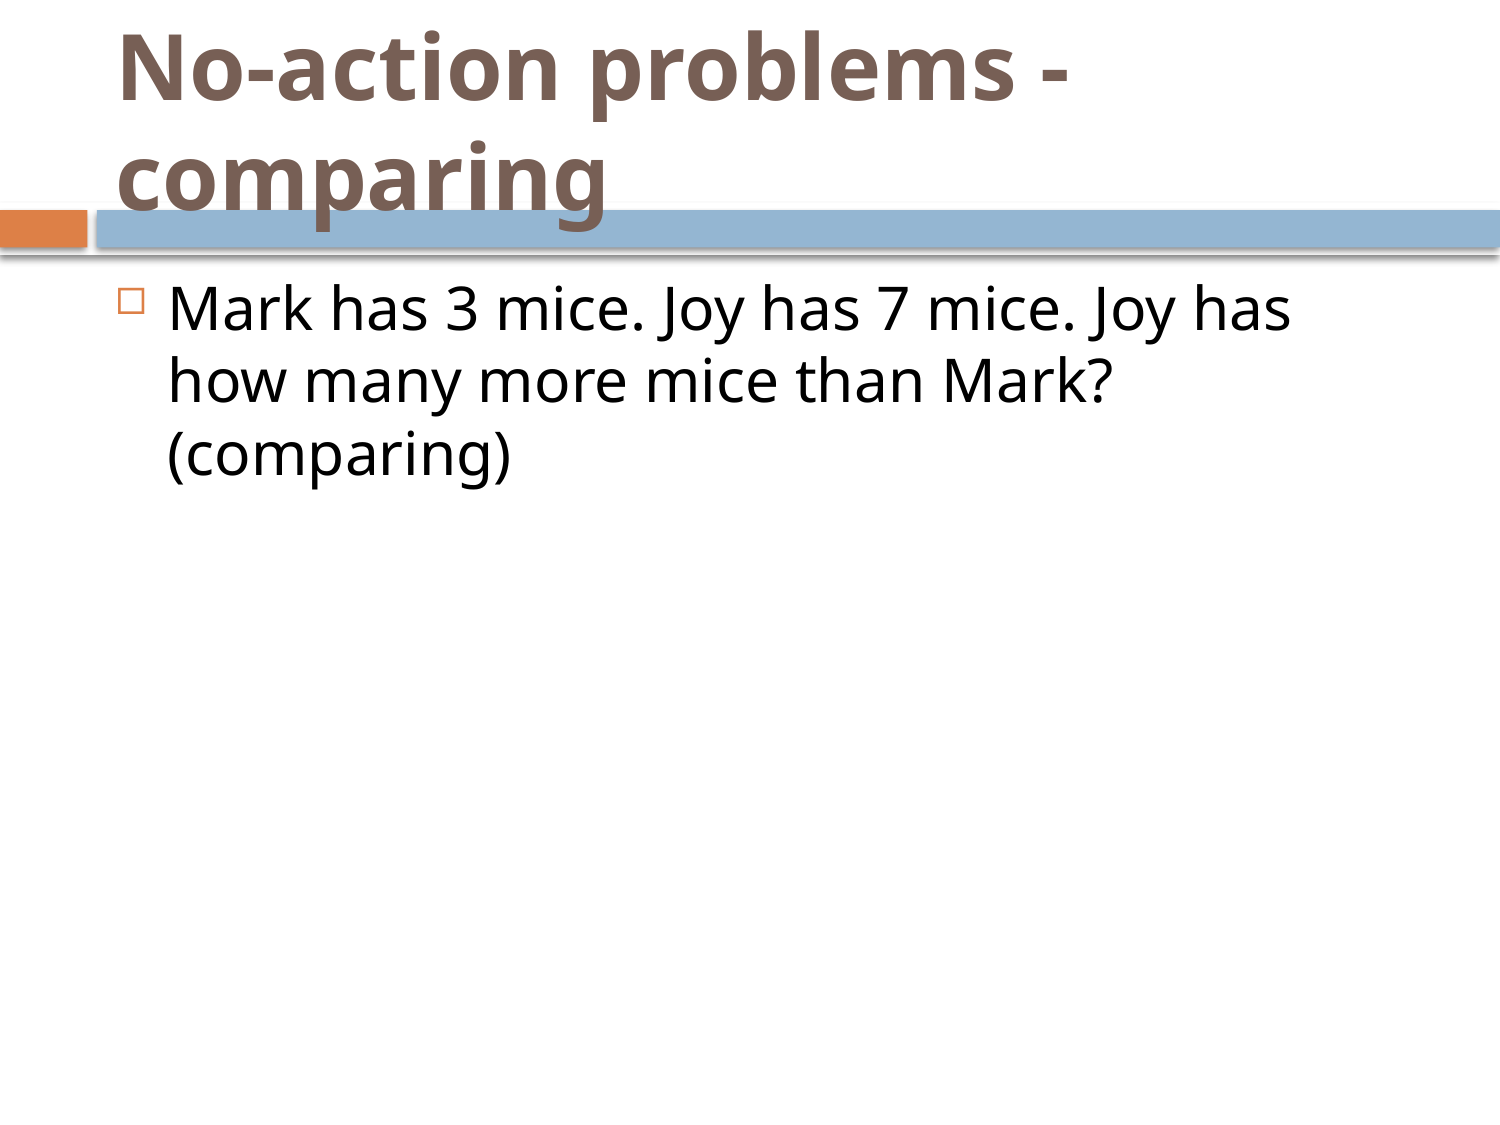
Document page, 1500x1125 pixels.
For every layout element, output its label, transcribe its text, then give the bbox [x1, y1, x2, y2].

list Mark has 3 mice. Joy has 7 mice. Joy has how many more mice than Mark? (comparing) [100, 262, 1438, 1000]
title No-action problems - comparing [100, 37, 1438, 200]
